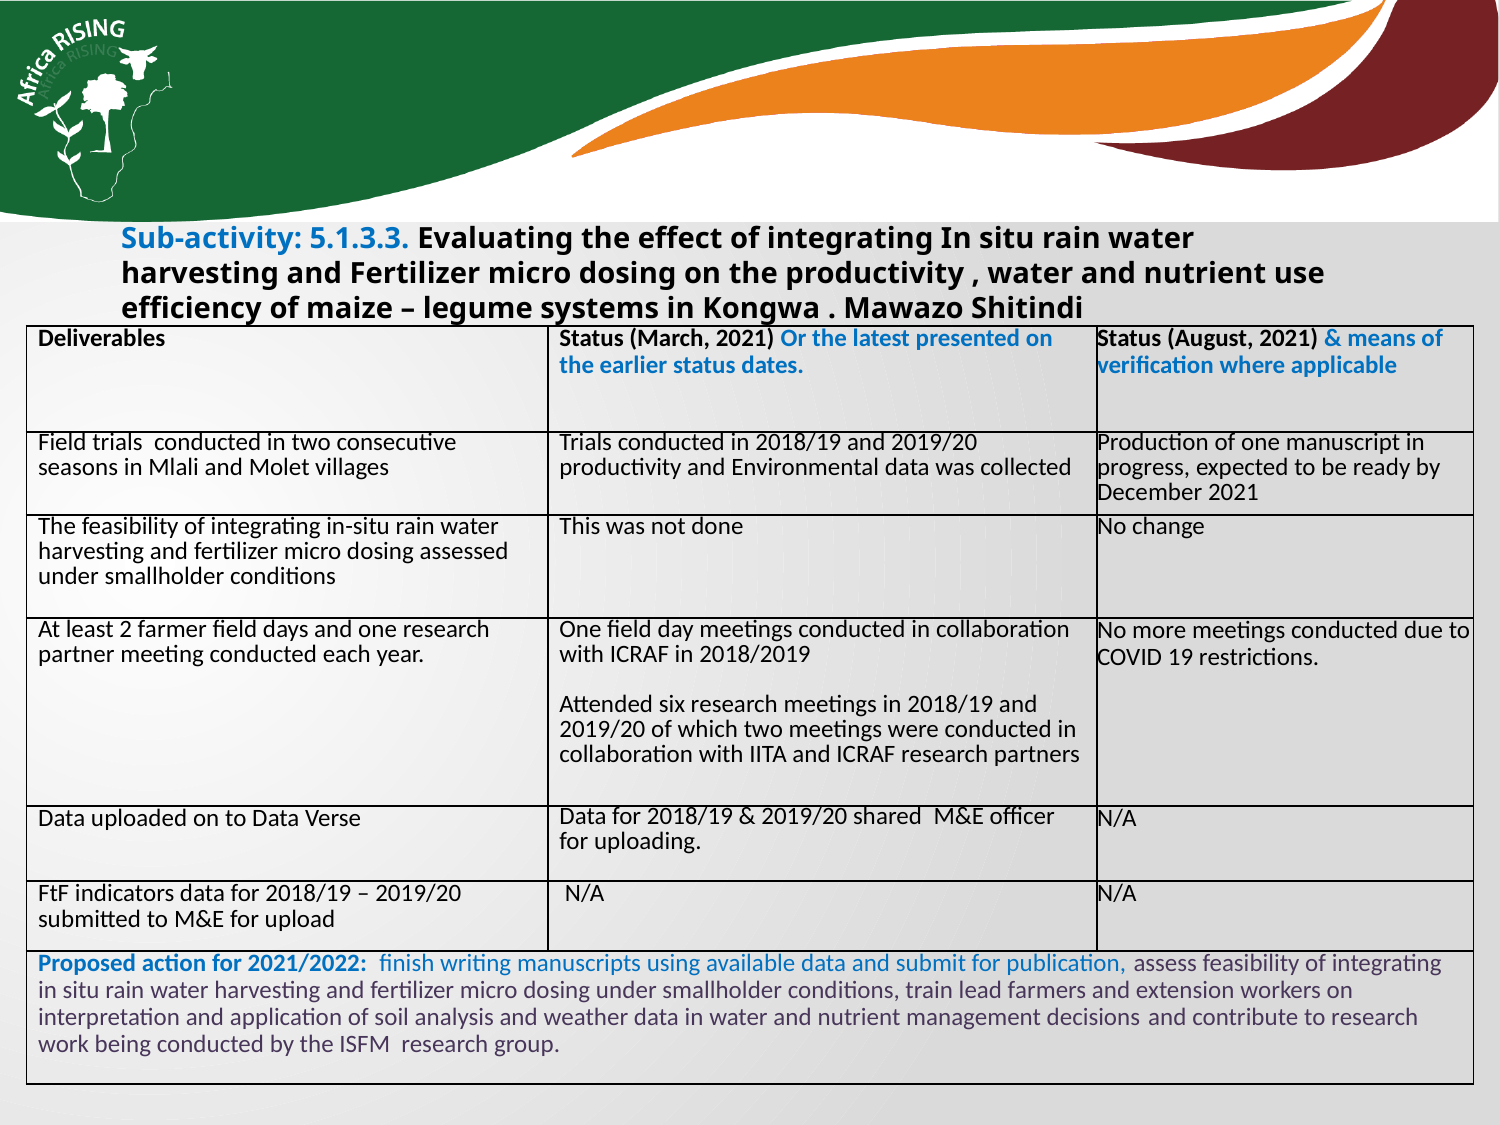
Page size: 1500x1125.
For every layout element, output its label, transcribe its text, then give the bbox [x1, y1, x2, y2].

table_cell Proposed action for 2021/2022: finish writing manuscripts using available data and submit for publication, assess feasibility of integrating in situ rain water harvesting and fertilizer micro dosing under smallholder conditions, train lead farmers and extension workers on interpretation and application of soil analysis and weather data in water and nutrient management decisions and contribute to research work being conducted by the ISFM research group. [27, 952, 1473, 1083]
table_cell N/A [1098, 807, 1473, 880]
table_header Status (August, 2021) & means of verification where applicable [1098, 327, 1473, 431]
table_cell N/A [1098, 882, 1473, 950]
table_header Status (March, 2021) Or the latest presented on the earlier status dates. [549, 327, 1096, 431]
list Sub-activity: 5.1.3.3. Evaluating the effect of integrating In situ rain water harvesting and Fertilizer micro dosing on the productivity , water and nutrient use efficiency of maize – legume systems in Kongwa . Mawazo Shitindi [87, 212, 1363, 325]
table_cell This was not done [549, 516, 1096, 617]
table_cell At least 2 farmer field days and one research partner meeting conducted each year. [27, 619, 547, 805]
picture [0, 0, 1499, 222]
table_cell FtF indicators data for 2018/19 – 2019/20 submitted to M&E for upload [27, 882, 547, 950]
table_cell Trials conducted in 2018/19 and 2019/20 productivity and Environmental data was collected [549, 433, 1096, 514]
table_cell No more meetings conducted due to COVID 19 restrictions. [1098, 619, 1473, 805]
table_cell One field day meetings conducted in collaboration with ICRAF in 2018/2019 Attended six research meetings in 2018/19 and 2019/20 of which two meetings were conducted in collaboration with IITA and ICRAF research partners [549, 619, 1096, 805]
table_cell Production of one manuscript in progress, expected to be ready by December 2021 [1098, 433, 1473, 514]
table_header Deliverables [27, 327, 547, 431]
table_cell N/A [549, 882, 1096, 950]
table_cell The feasibility of integrating in-situ rain water harvesting and fertilizer micro dosing assessed under smallholder conditions [27, 516, 547, 617]
table_cell Data for 2018/19 & 2019/20 shared M&E officer for uploading. [549, 807, 1096, 880]
table_cell Field trials conducted in two consecutive seasons in Mlali and Molet villages [27, 433, 547, 514]
table_cell No change [1098, 516, 1473, 617]
table_cell Data uploaded on to Data Verse [27, 807, 547, 880]
